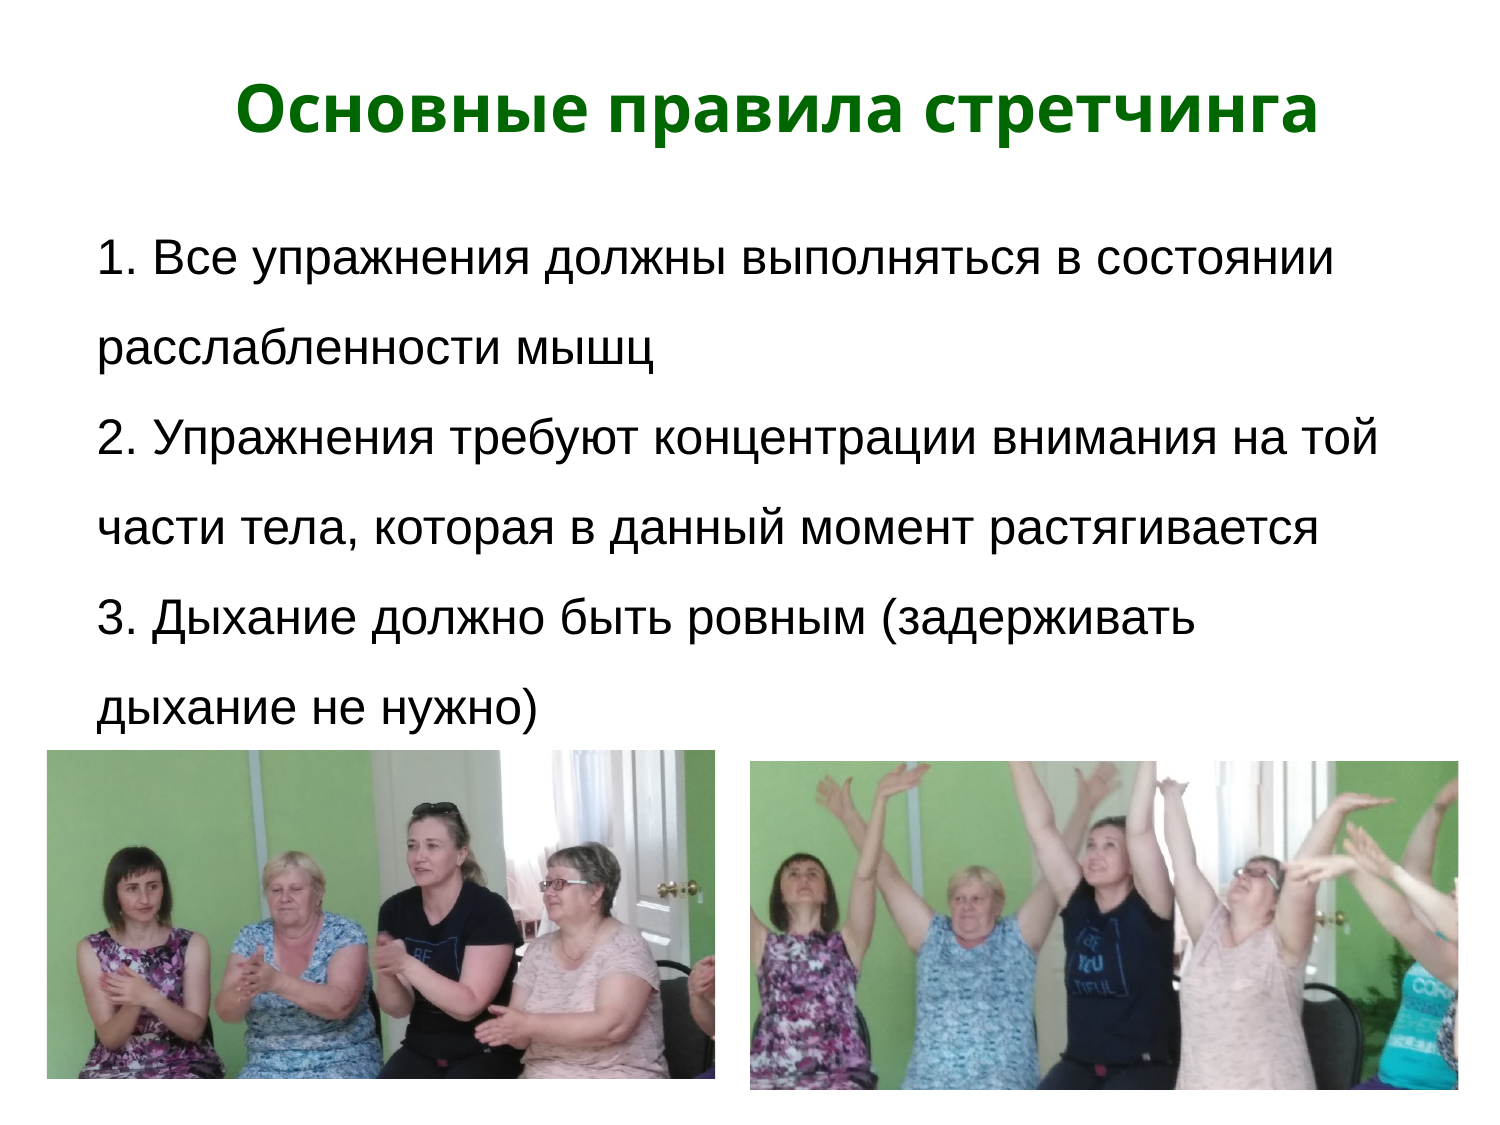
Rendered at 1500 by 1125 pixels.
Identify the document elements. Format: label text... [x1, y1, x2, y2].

text_box Основные правила стретчинга [219, 58, 1337, 154]
picture [46, 749, 716, 1079]
text_box 1. Все упражнения должны выполняться в состоянии расслабленности мышц 2. Упражнения требуют концентрации внимания на той части тела, которая в данный момент растягивается 3. Дыхание должно быть ровным (задерживать дыхание не нужно) [81, 187, 1418, 743]
picture [749, 761, 1459, 1090]
